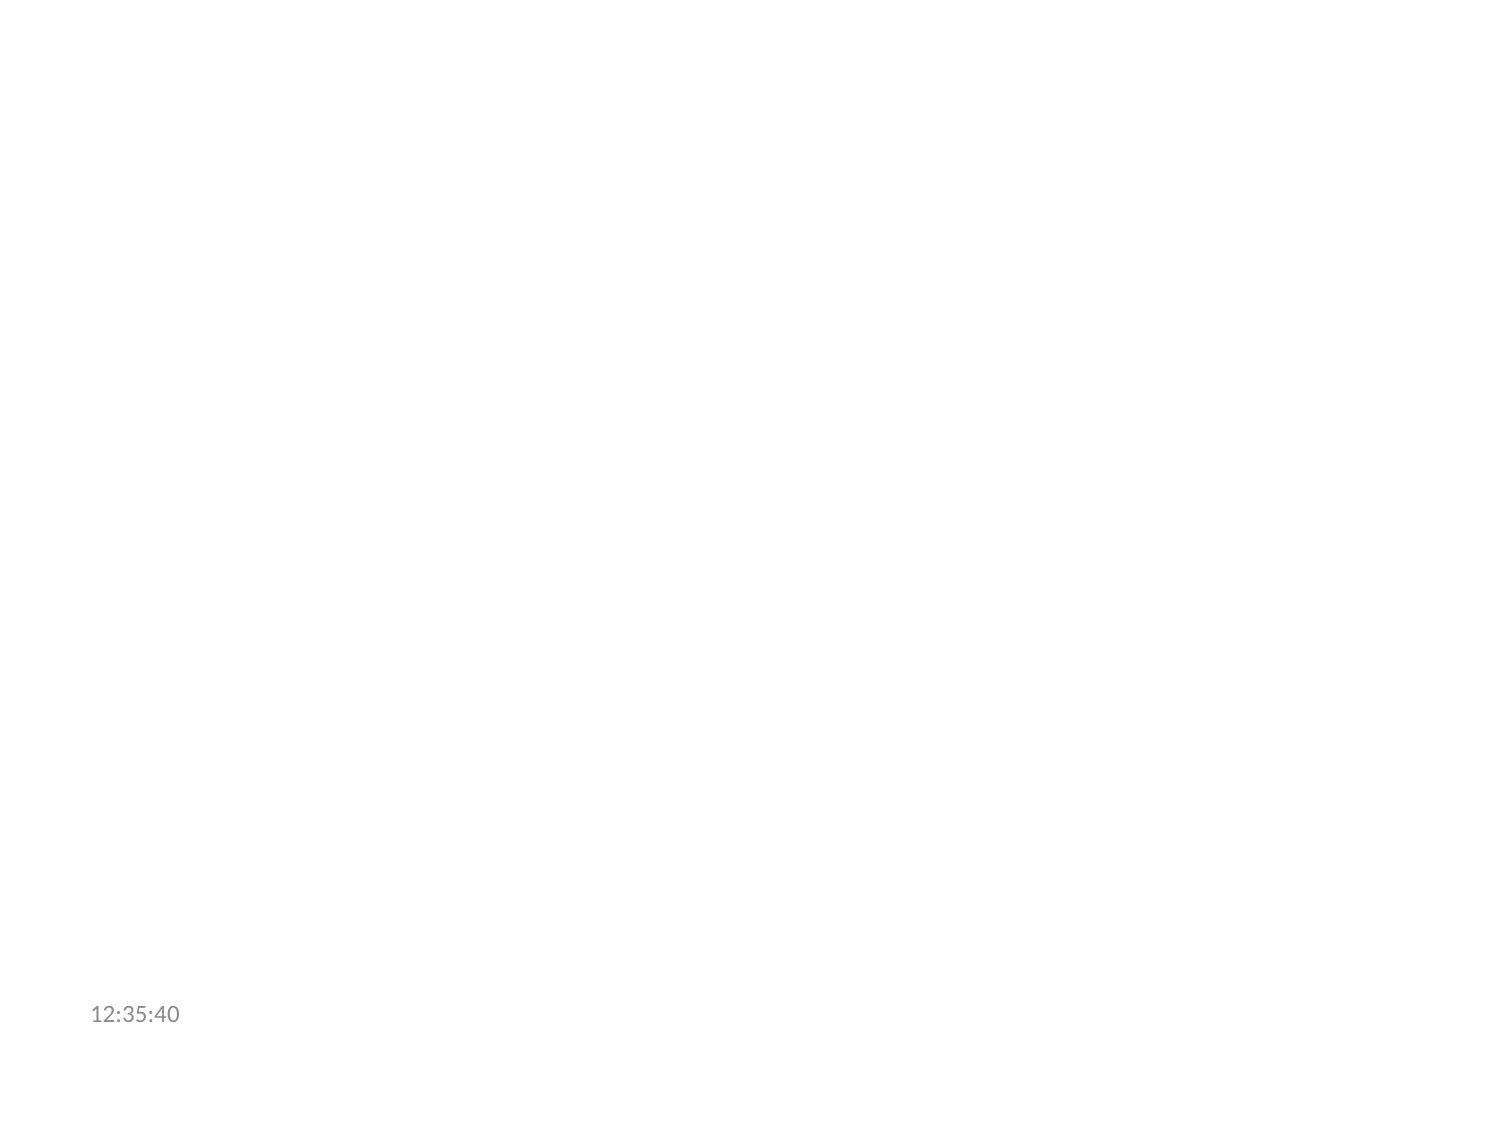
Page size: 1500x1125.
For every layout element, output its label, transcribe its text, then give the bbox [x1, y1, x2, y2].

text_box 15:35:09 [75, 982, 425, 1043]
